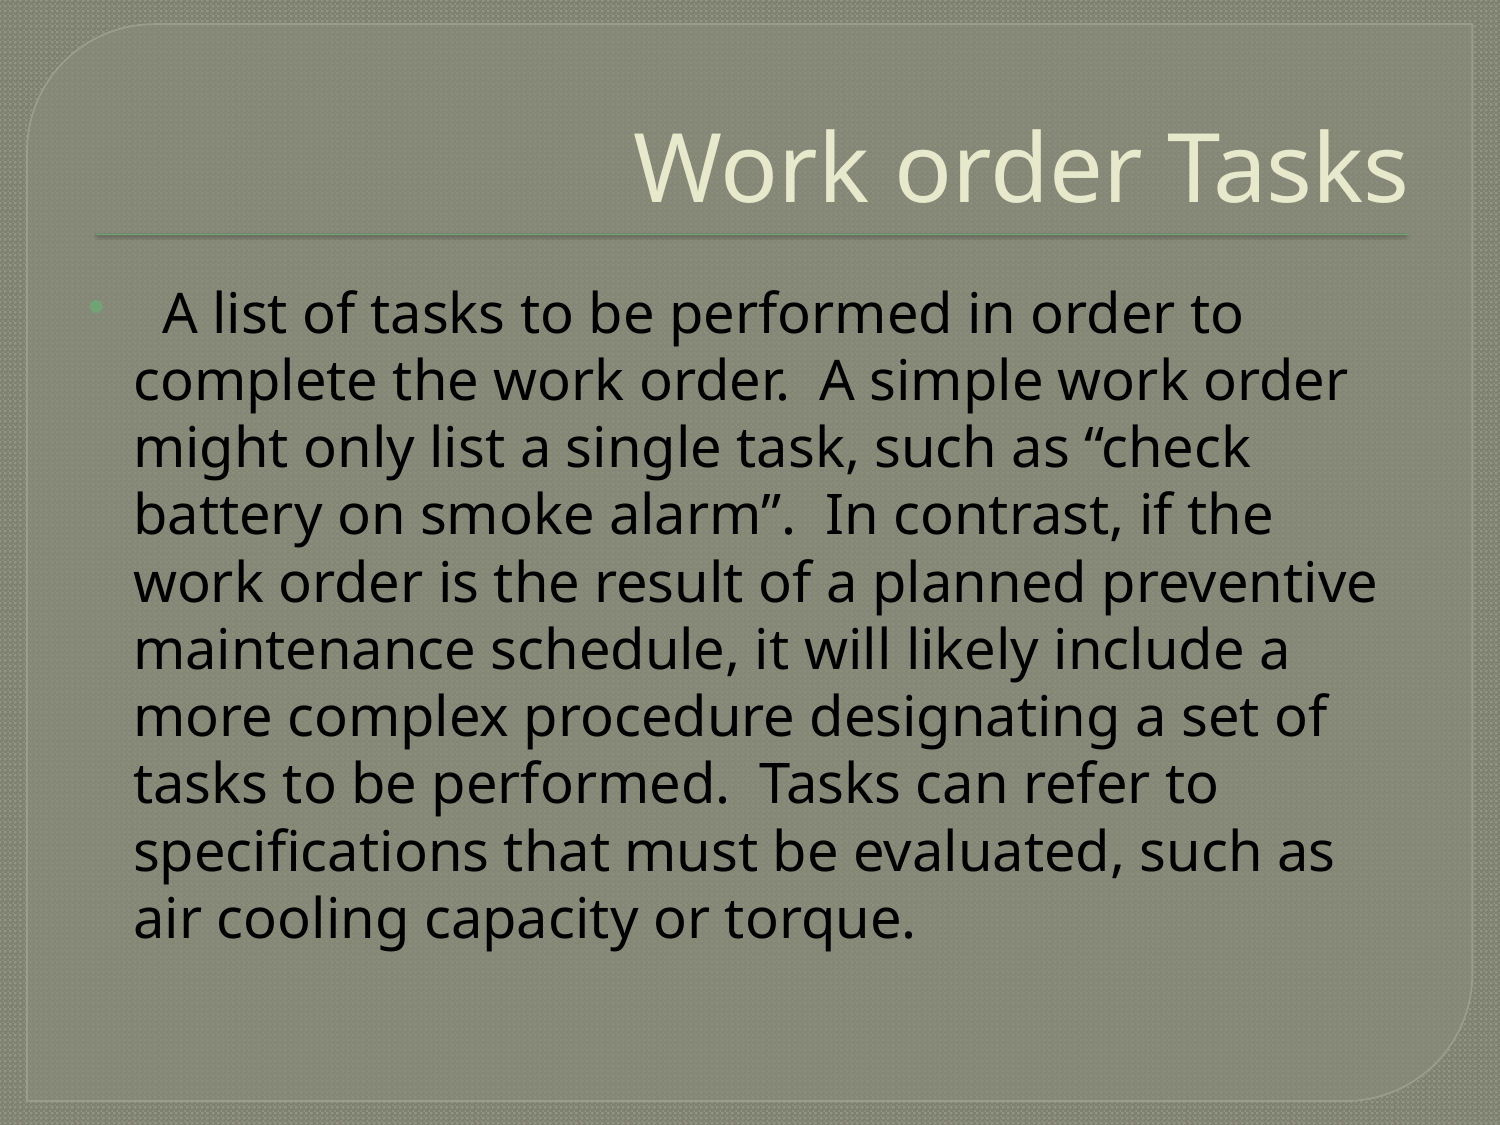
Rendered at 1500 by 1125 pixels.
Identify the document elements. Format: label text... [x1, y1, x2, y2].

title Work order Tasks [75, 41, 1425, 230]
list A list of tasks to be performed in order to complete the work order. A simple work order might only list a single task, such as “check battery on smoke alarm”. In contrast, if the work order is the result of a planned preventive maintenance schedule, it will likely include a more complex procedure designating a set of tasks to be performed. Tasks can refer to specifications that must be evaluated, such as air cooling capacity or torque. [75, 270, 1425, 1013]
